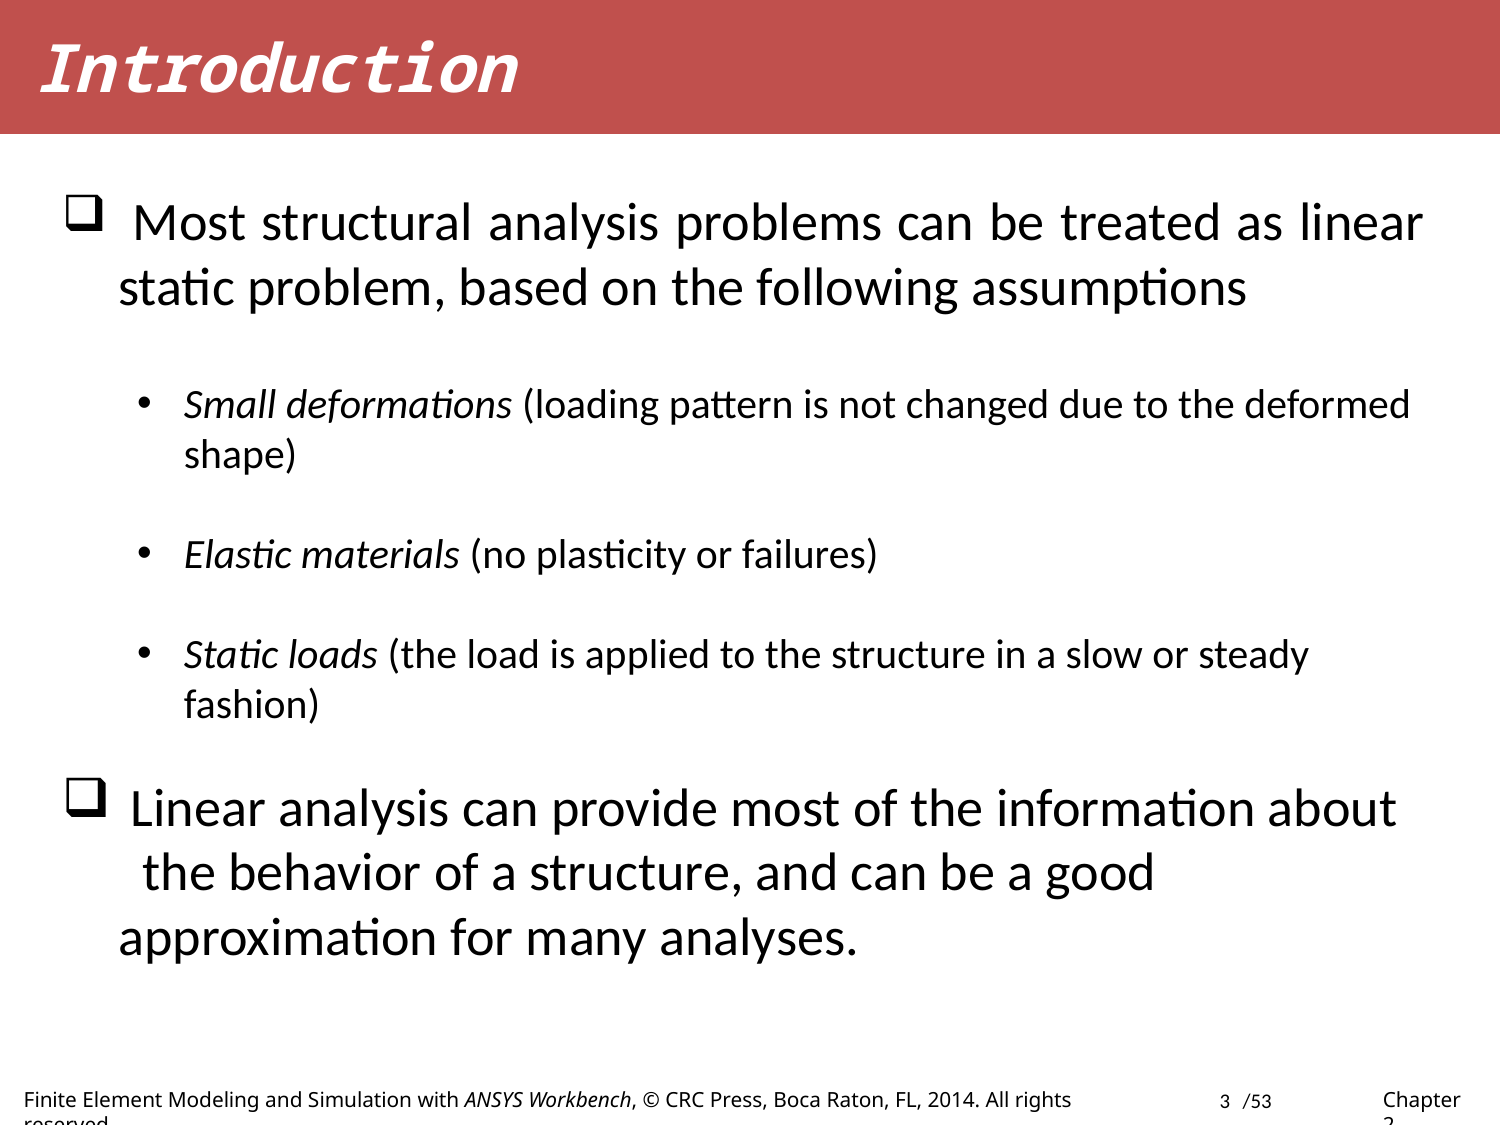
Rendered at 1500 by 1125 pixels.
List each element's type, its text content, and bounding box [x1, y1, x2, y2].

slide_number 3 [1204, 1080, 1285, 1125]
text_box Most structural analysis problems can be treated as linear static problem, based on the following assumptions Small deformations (loading pattern is not changed due to the deformed shape) Elastic materials (no plasticity or failures) Static loads (the load is applied to the structure in a slow or steady fashion) Linear analysis can provide most of the information about the behavior of a structure, and can be a good approximation for many analyses. [47, 179, 1442, 974]
text_box [0, 0, 1500, 75]
text_box Introduction [19, 75, 1496, 113]
